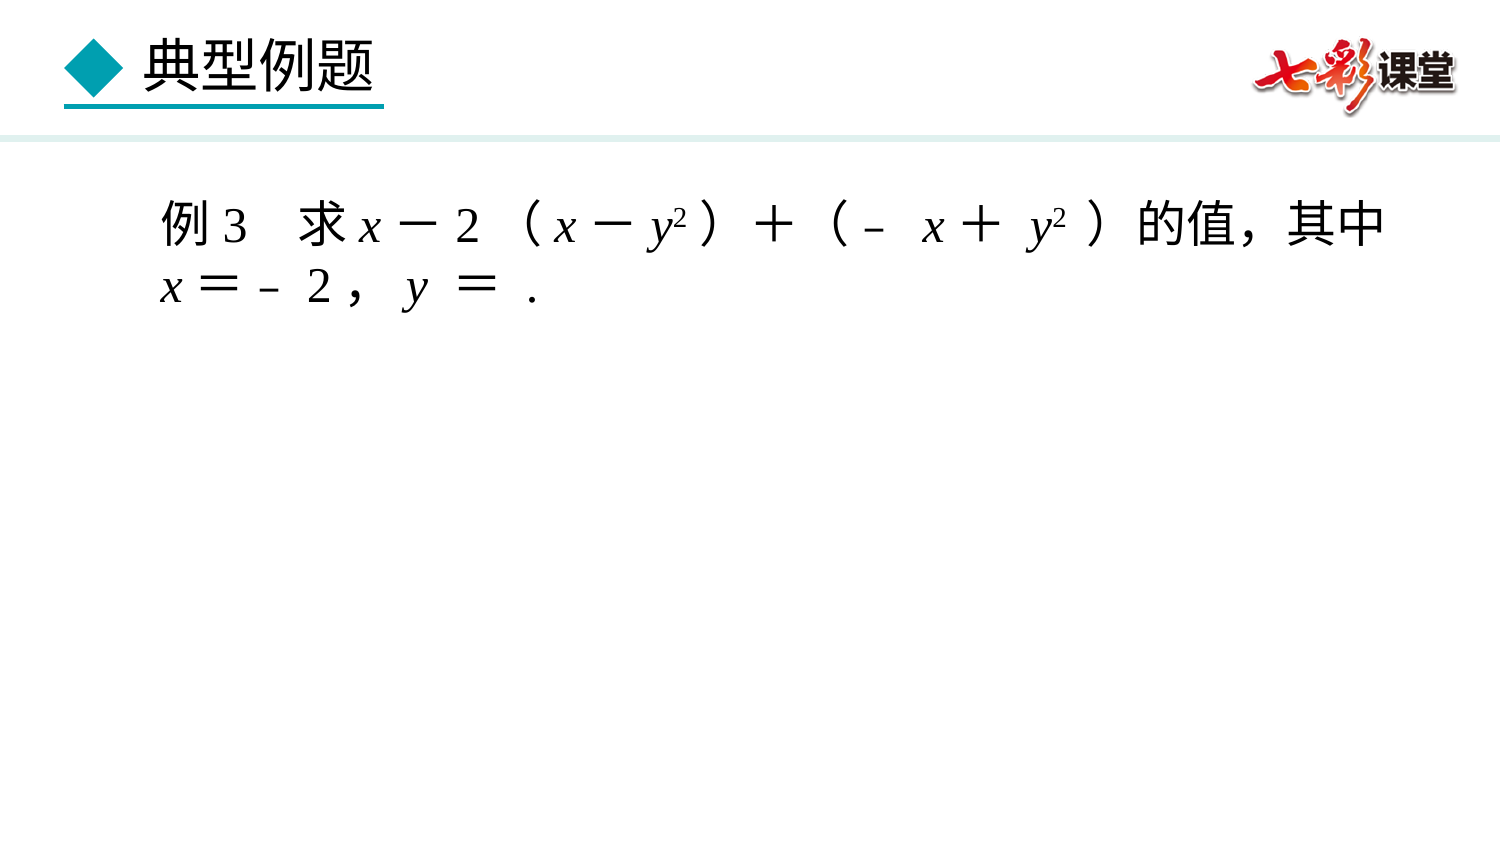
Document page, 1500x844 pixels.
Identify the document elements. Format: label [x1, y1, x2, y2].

picture [1249, 32, 1461, 118]
